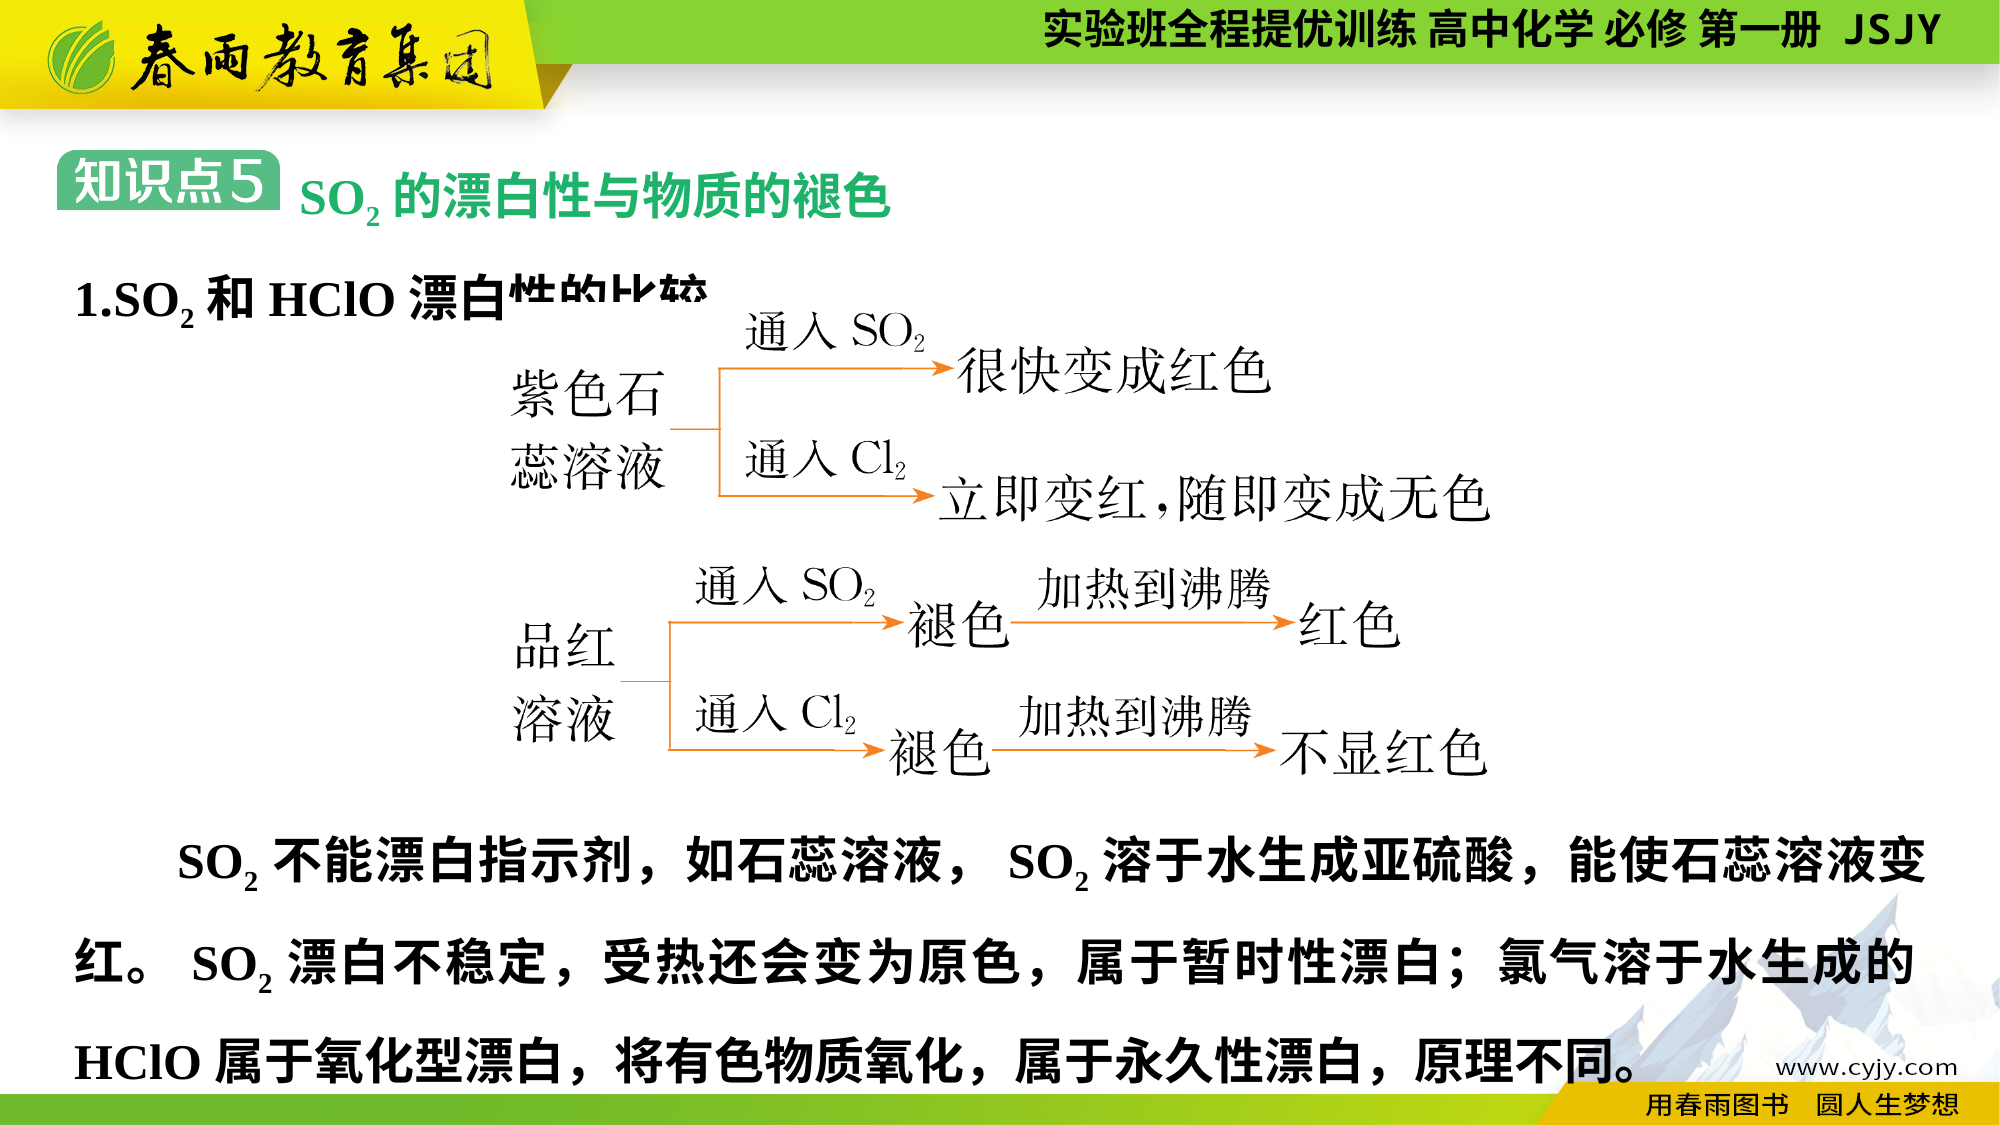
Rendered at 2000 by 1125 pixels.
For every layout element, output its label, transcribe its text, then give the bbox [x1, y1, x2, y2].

text_box SO2不能漂白指示剂，如石蕊溶液，SO2溶于水生成亚硫酸，能使石蕊溶液变红。SO2漂白不稳定，受热还会变为原色，属于暂时性漂白；氯气溶于水生成的HClO属于氧化型漂白，将有色物质氧化，属于永久性漂白，原理不同。 [59, 786, 1944, 1097]
picture [0, 0, 2000, 1125]
list SO2的漂白性与物质的褪色 1.SO2和HClO漂白性的比较 [59, 122, 1944, 320]
